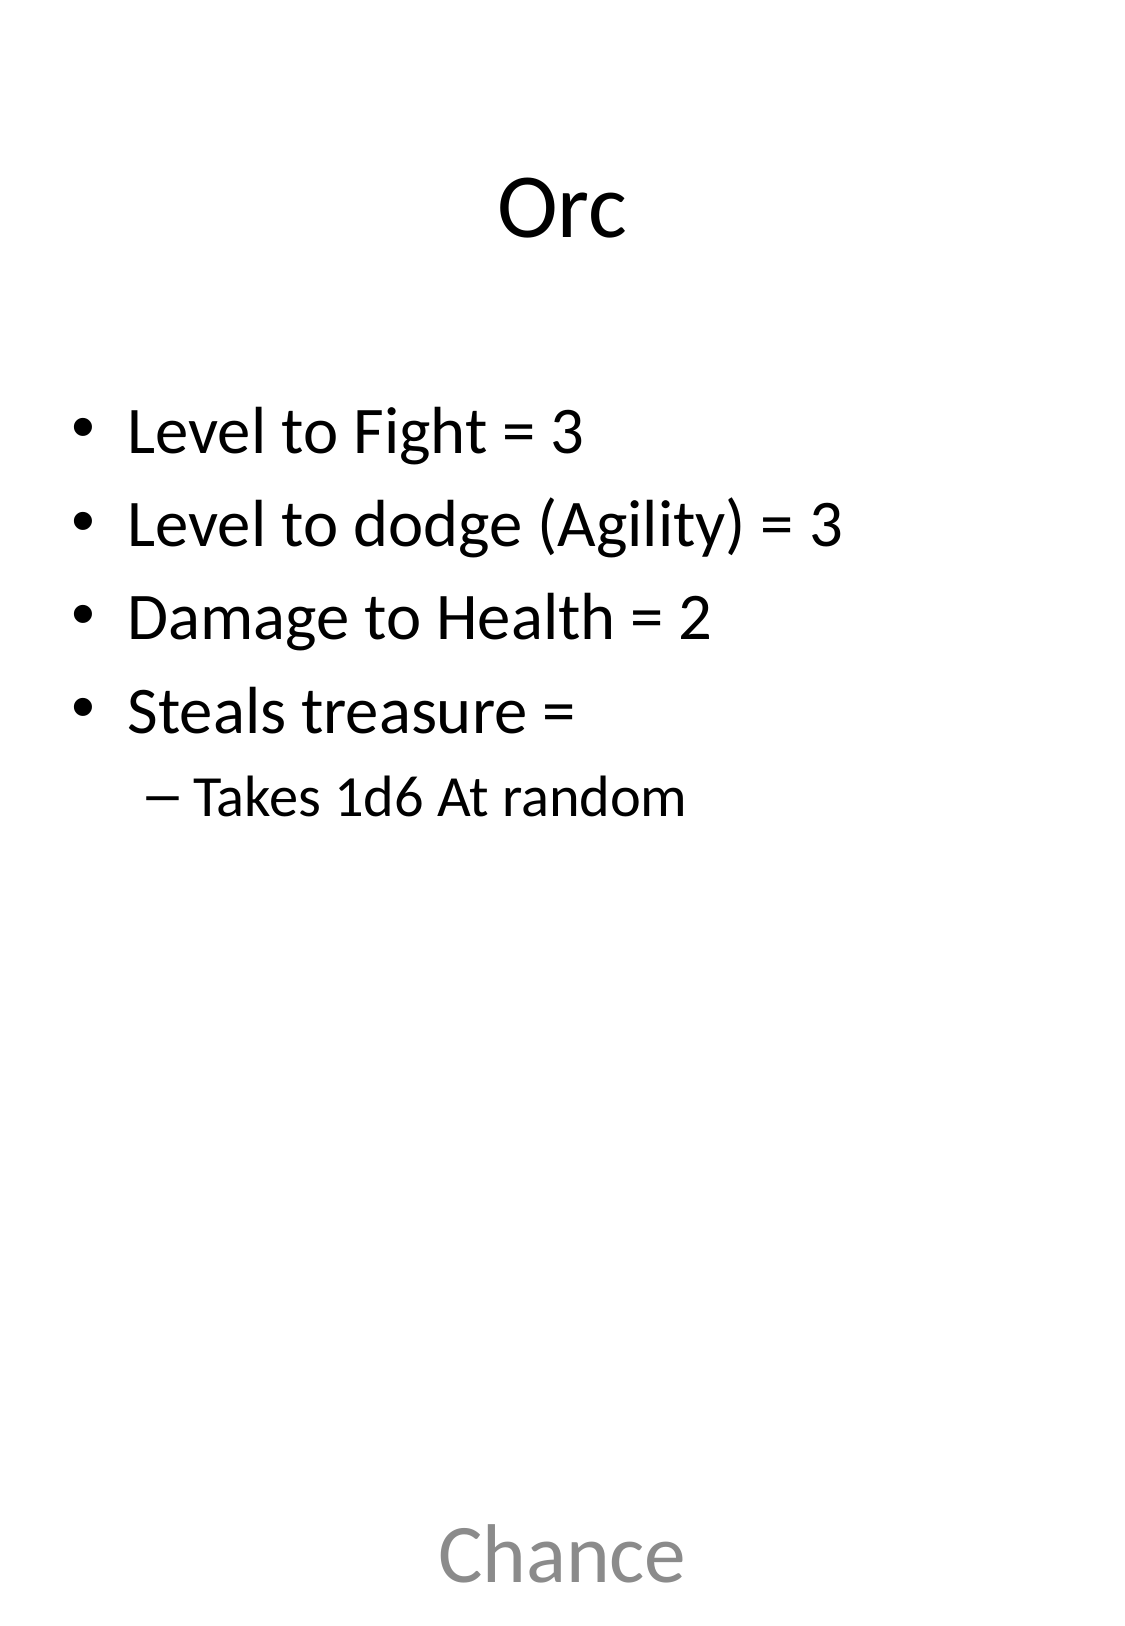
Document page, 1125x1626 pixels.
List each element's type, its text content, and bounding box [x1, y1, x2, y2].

title Orc [56, 65, 1069, 336]
list Level to Fight = 3 Level to dodge (Agility) = 3 Damage to Health = 2 Steals treasure = Takes 1d6 At random [56, 379, 1069, 1452]
footer Chance [384, 1506, 741, 1593]
